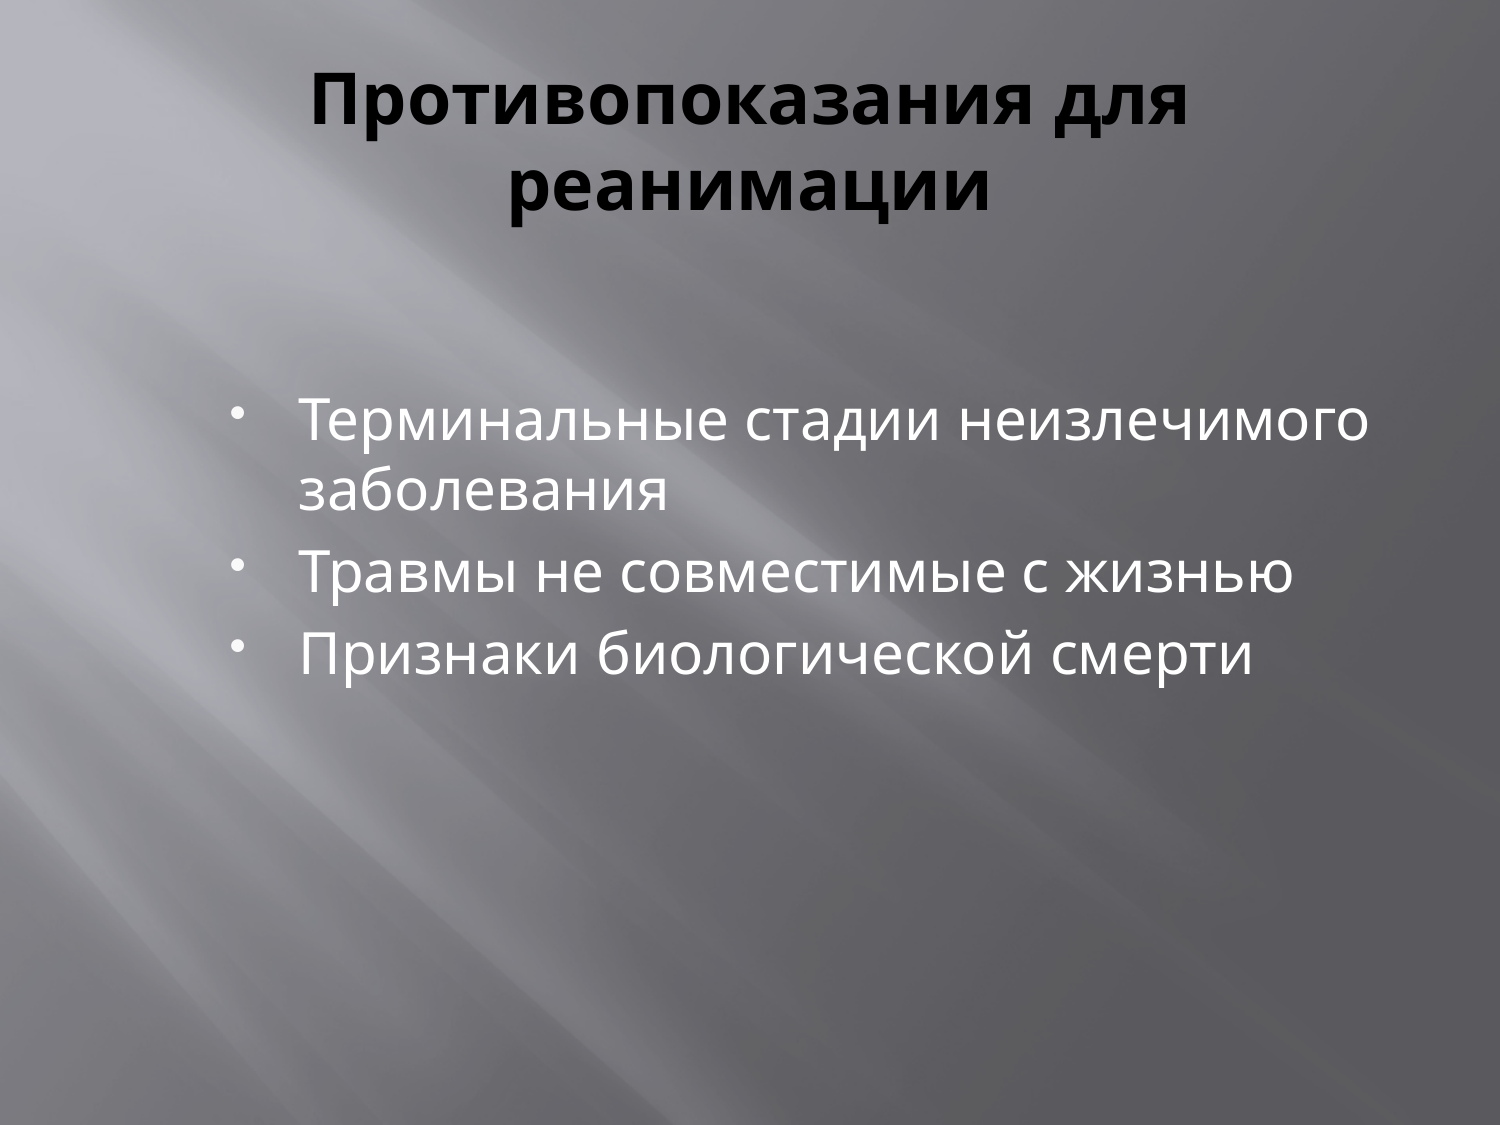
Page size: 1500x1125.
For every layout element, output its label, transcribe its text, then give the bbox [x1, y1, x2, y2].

list Терминальные стадии неизлечимого заболевания Травмы не совместимые с жизнью Признаки биологической смерти [193, 375, 1469, 1006]
title Противопоказания для реанимации [75, 45, 1425, 233]
